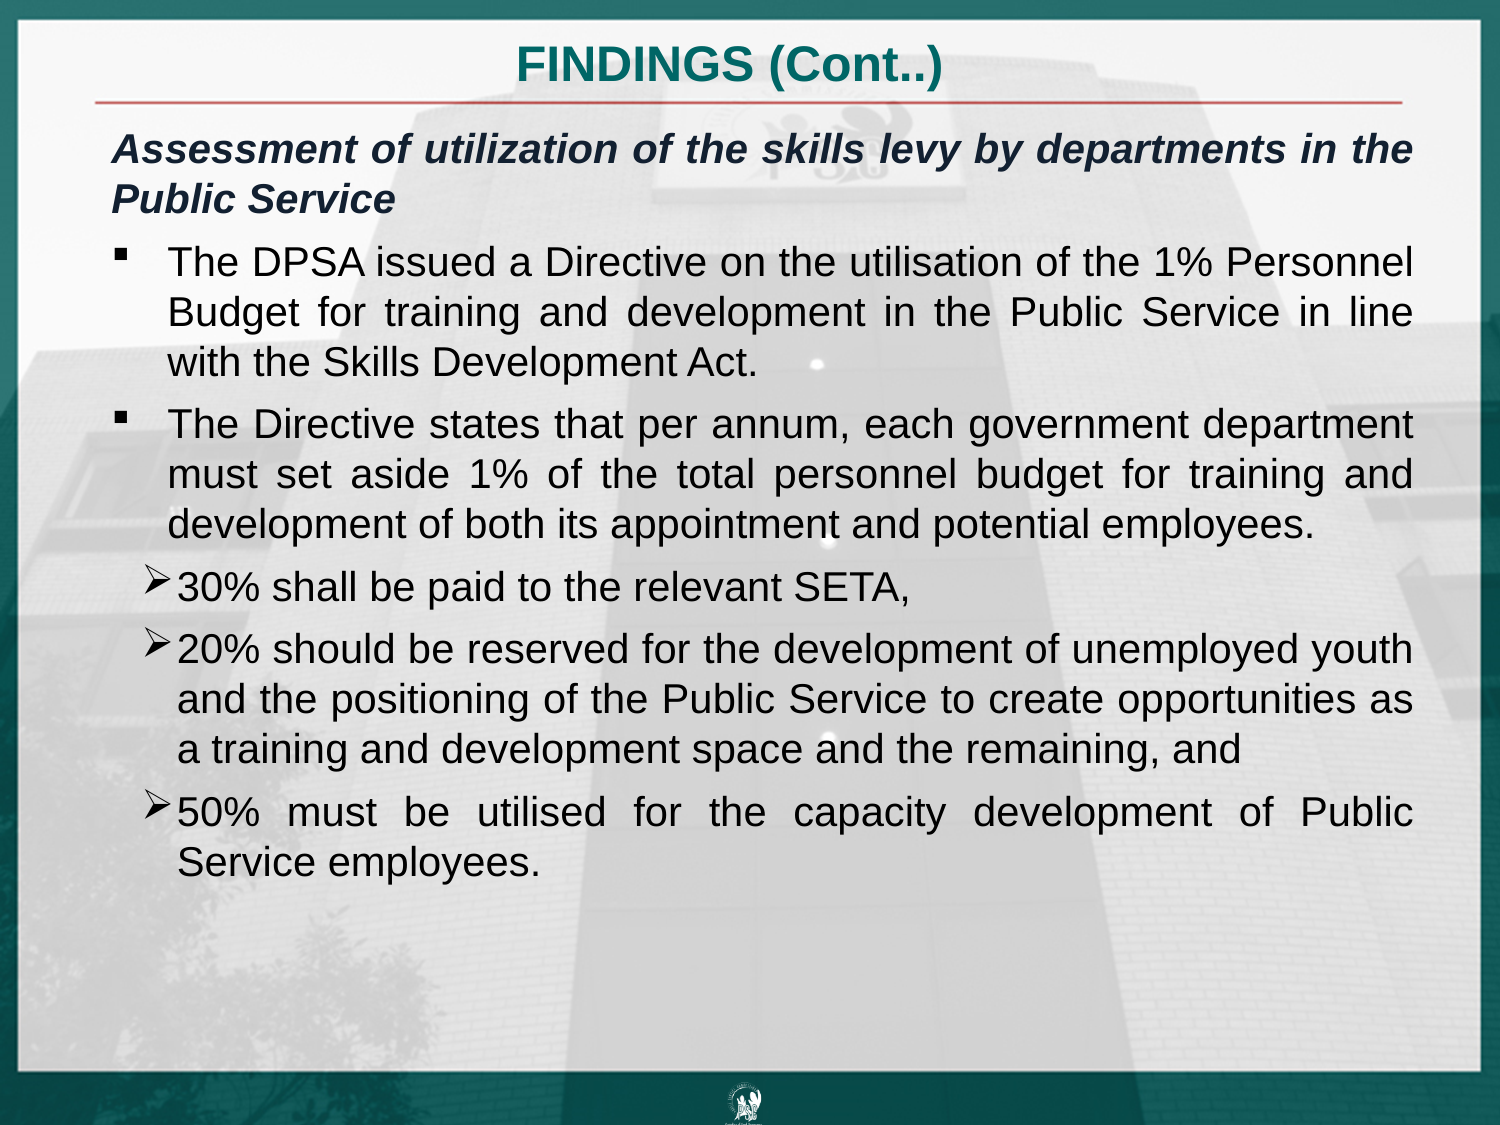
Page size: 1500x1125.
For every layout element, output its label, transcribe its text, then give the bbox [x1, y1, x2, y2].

text_box FINDINGS (Cont..) [88, 16, 1402, 101]
picture [0, 0, 1500, 1125]
text_box Assessment of utilization of the skills levy by departments in the Public Service The DPSA issued a Directive on the utilisation of the 1% Personnel Budget for training and development in the Public Service in line with the Skills Development Act. The Directive states that per annum, each government department must set aside 1% of the total personnel budget for training and development of both its appointment and potential employees. 30% shall be paid to the relevant SETA, 20% should be reserved for the development of unemployed youth and the positioning of the Public Service to create opportunities as a training and development space and the remaining, and 50% must be utilised for the capacity development of Public Service employees. [87, 114, 1430, 955]
slide_number 21 [1080, 1012, 1431, 1073]
